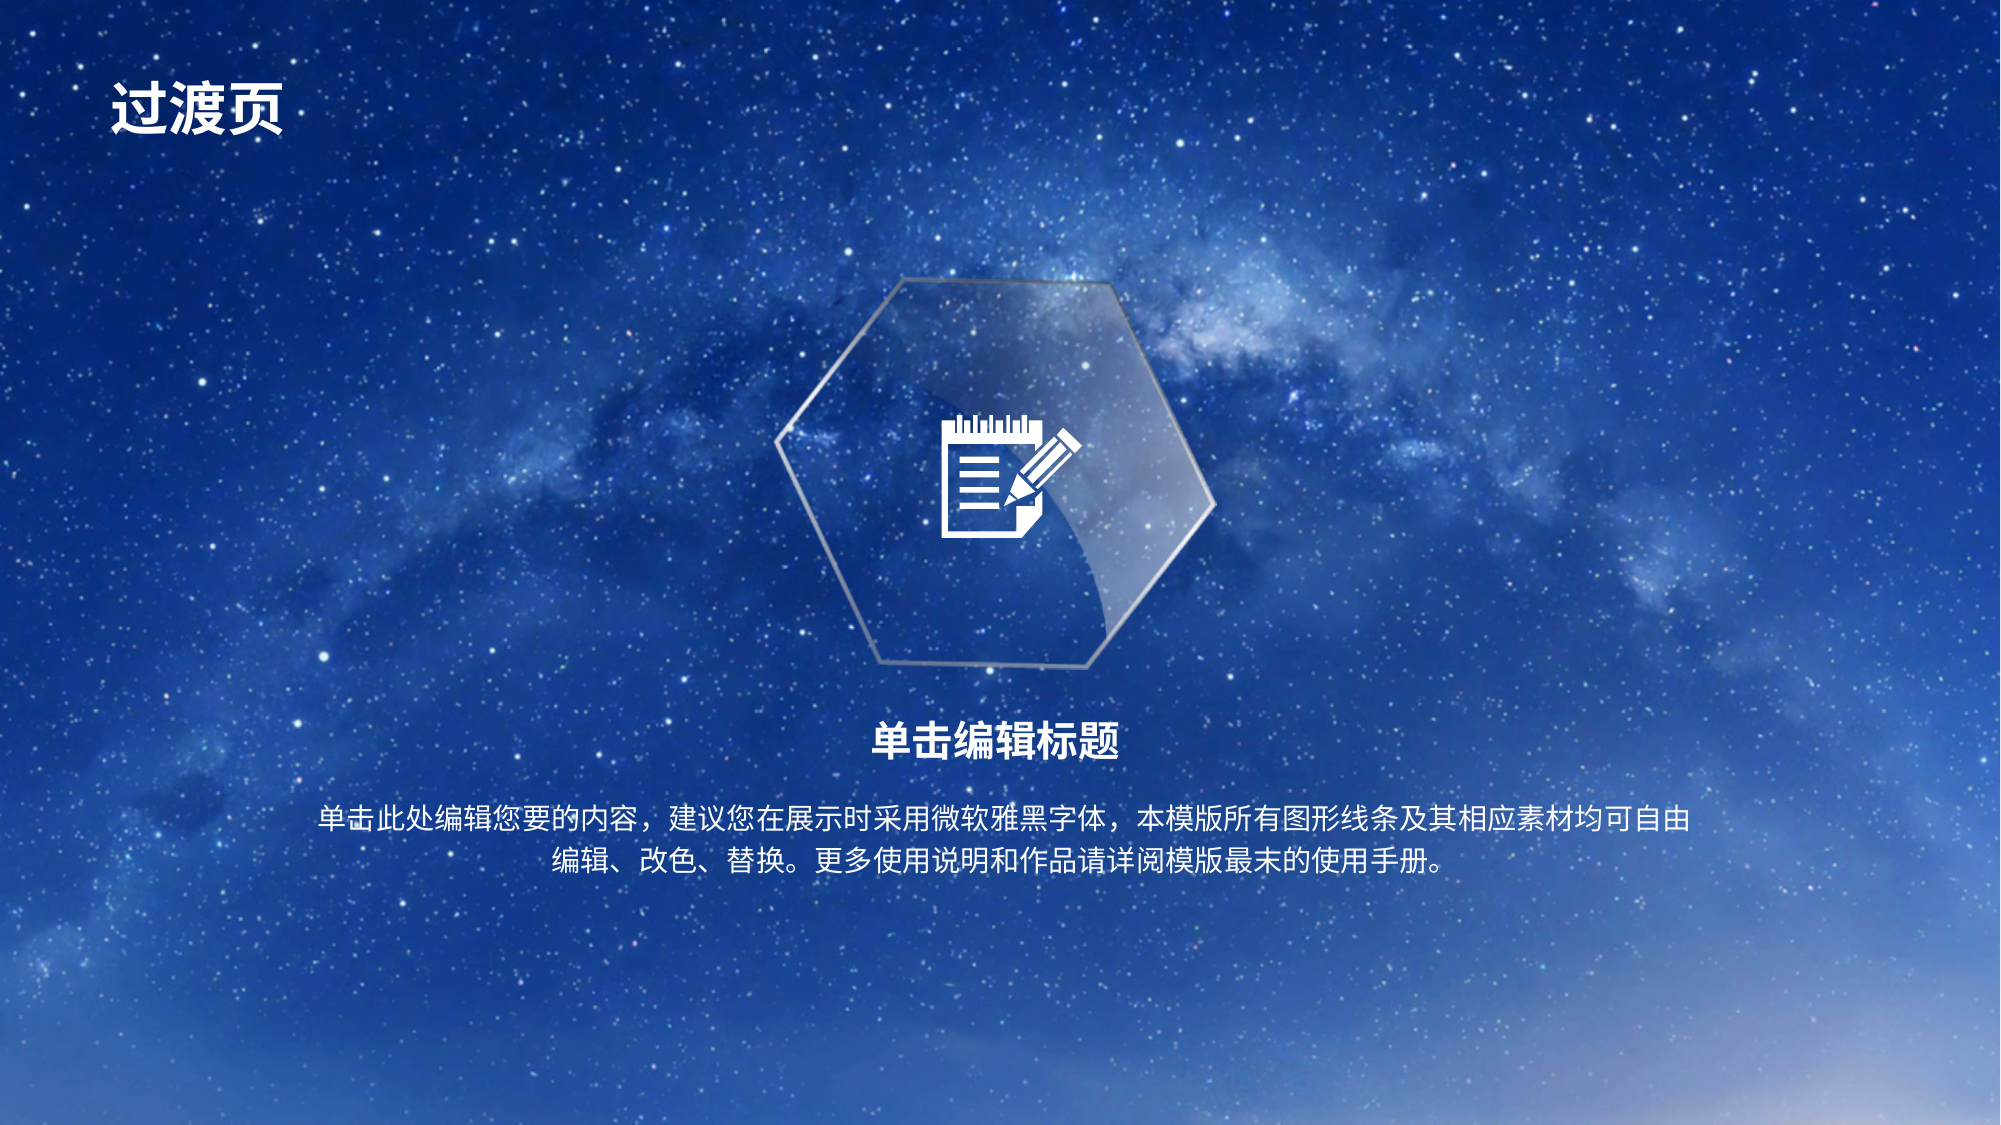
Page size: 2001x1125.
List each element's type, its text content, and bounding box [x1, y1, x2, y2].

text_box 单击编辑标题 [769, 715, 1221, 766]
text_box 过渡页 [95, 64, 942, 150]
picture [0, 0, 2001, 1125]
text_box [781, 288, 1210, 659]
text_box 单击此处编辑您要的内容，建议您在展示时采用微软雅黑字体，本模版所有图形线条及其相应素材均可自由编辑、改色、替换。更多使用说明和作品请详阅模版最末的使用手册。 [306, 793, 1704, 878]
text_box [941, 414, 1083, 538]
